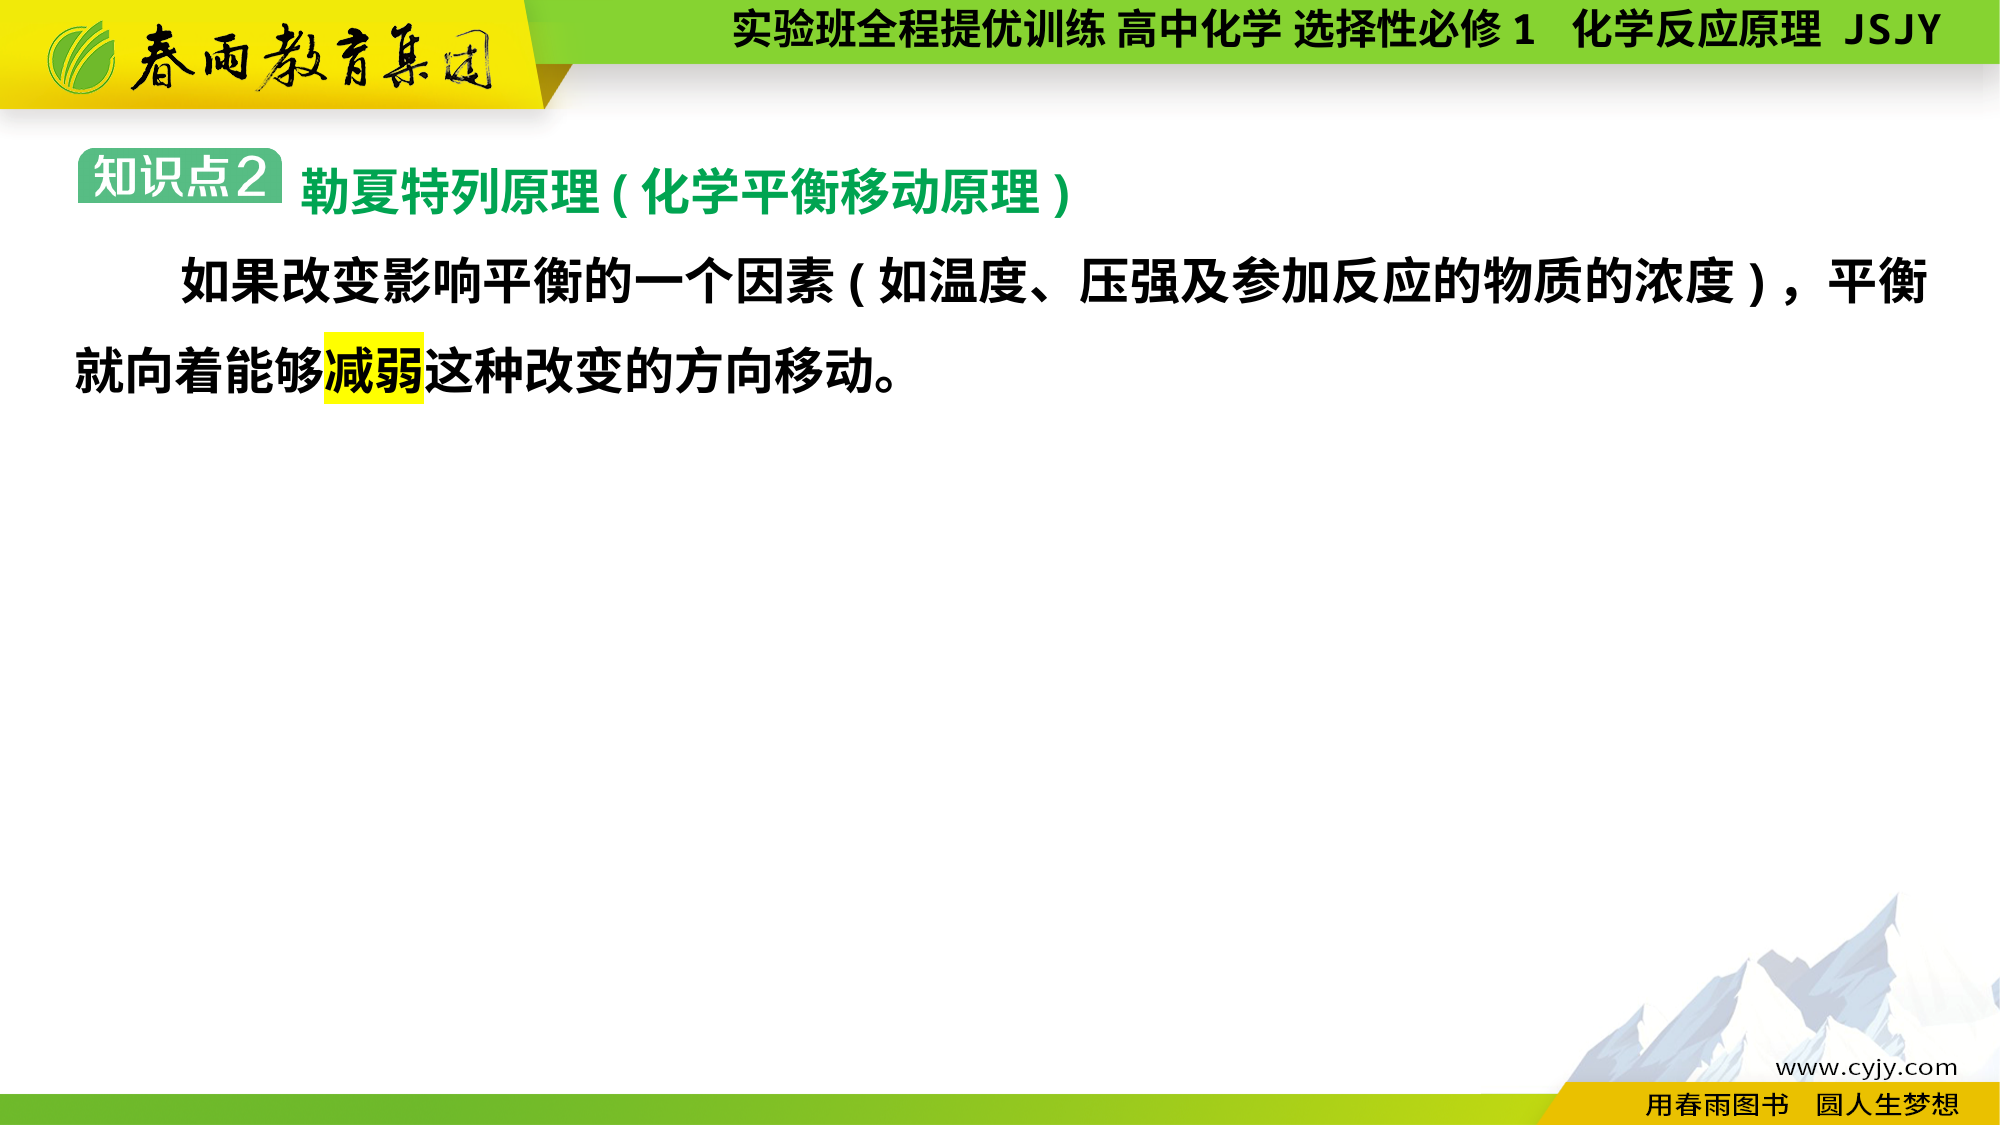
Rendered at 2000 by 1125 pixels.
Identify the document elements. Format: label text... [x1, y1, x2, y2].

list 勒夏特列原理(化学平衡移动原理) 如果改变影响平衡的一个因素(如温度、压强及参加反应的物质的浓度)，平衡就向着能够减弱这种改变的方向移动。 [59, 122, 1944, 411]
picture [0, 0, 2000, 1125]
